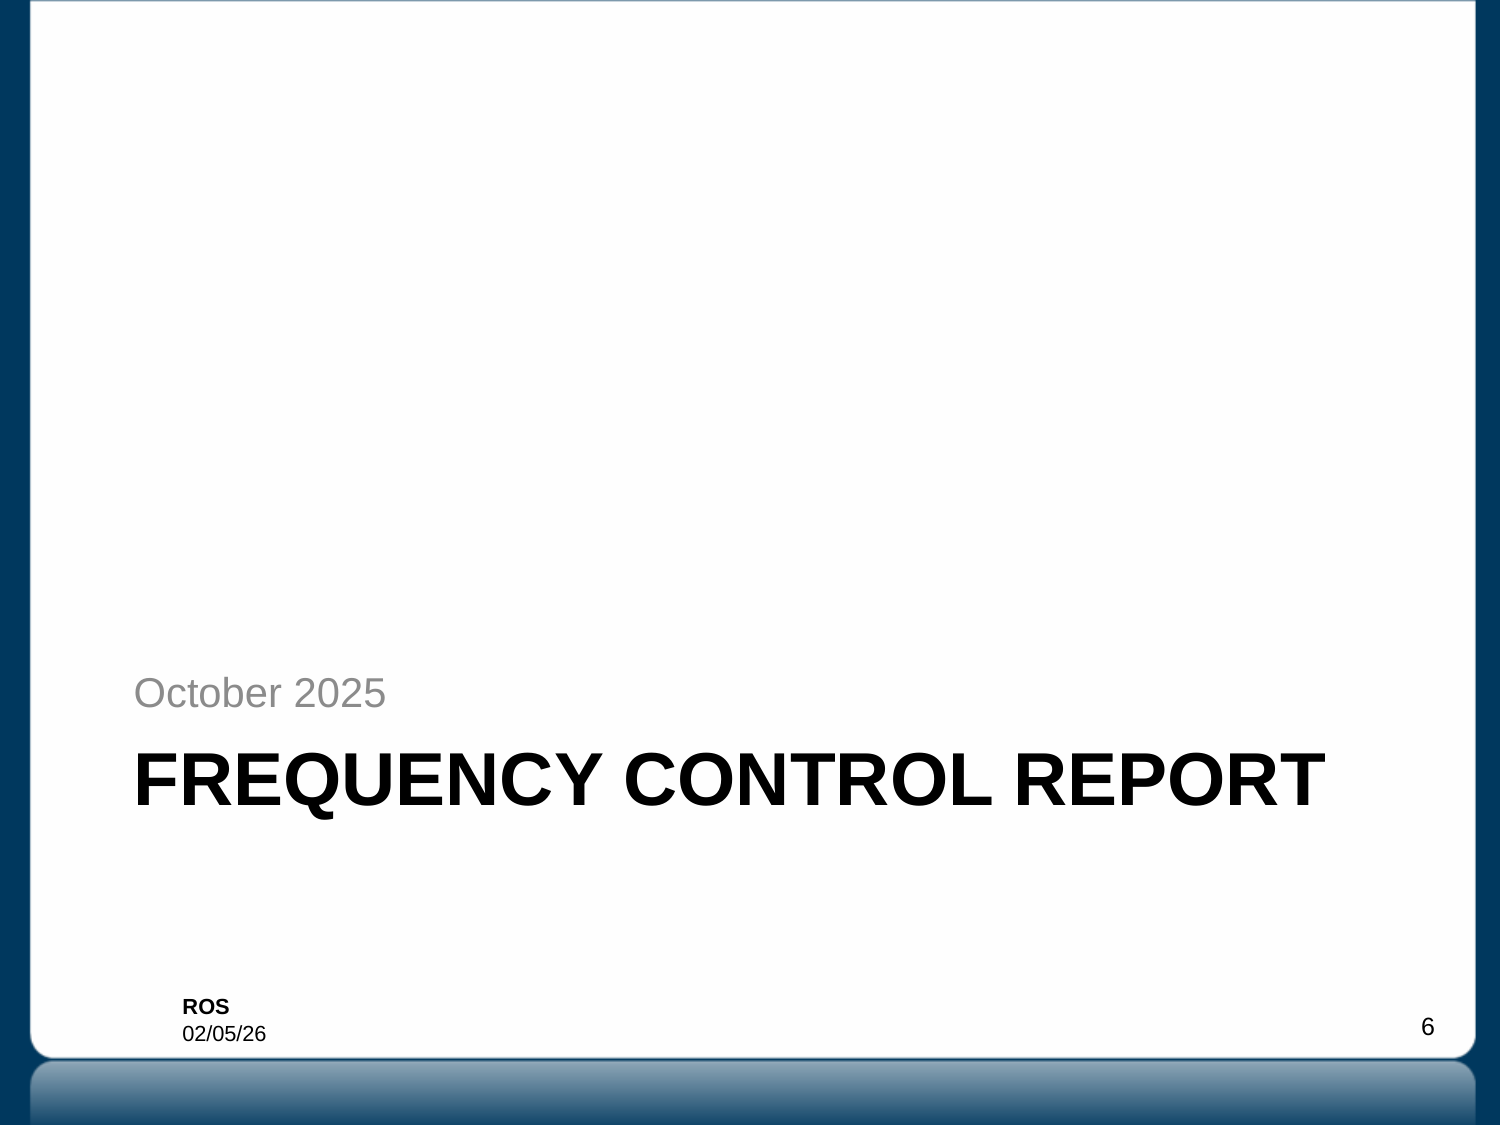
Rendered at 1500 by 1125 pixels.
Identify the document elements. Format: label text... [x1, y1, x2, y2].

list October 2025 [118, 476, 1394, 723]
title Frequency Control Report [118, 723, 1394, 947]
picture [0, 0, 1500, 1125]
